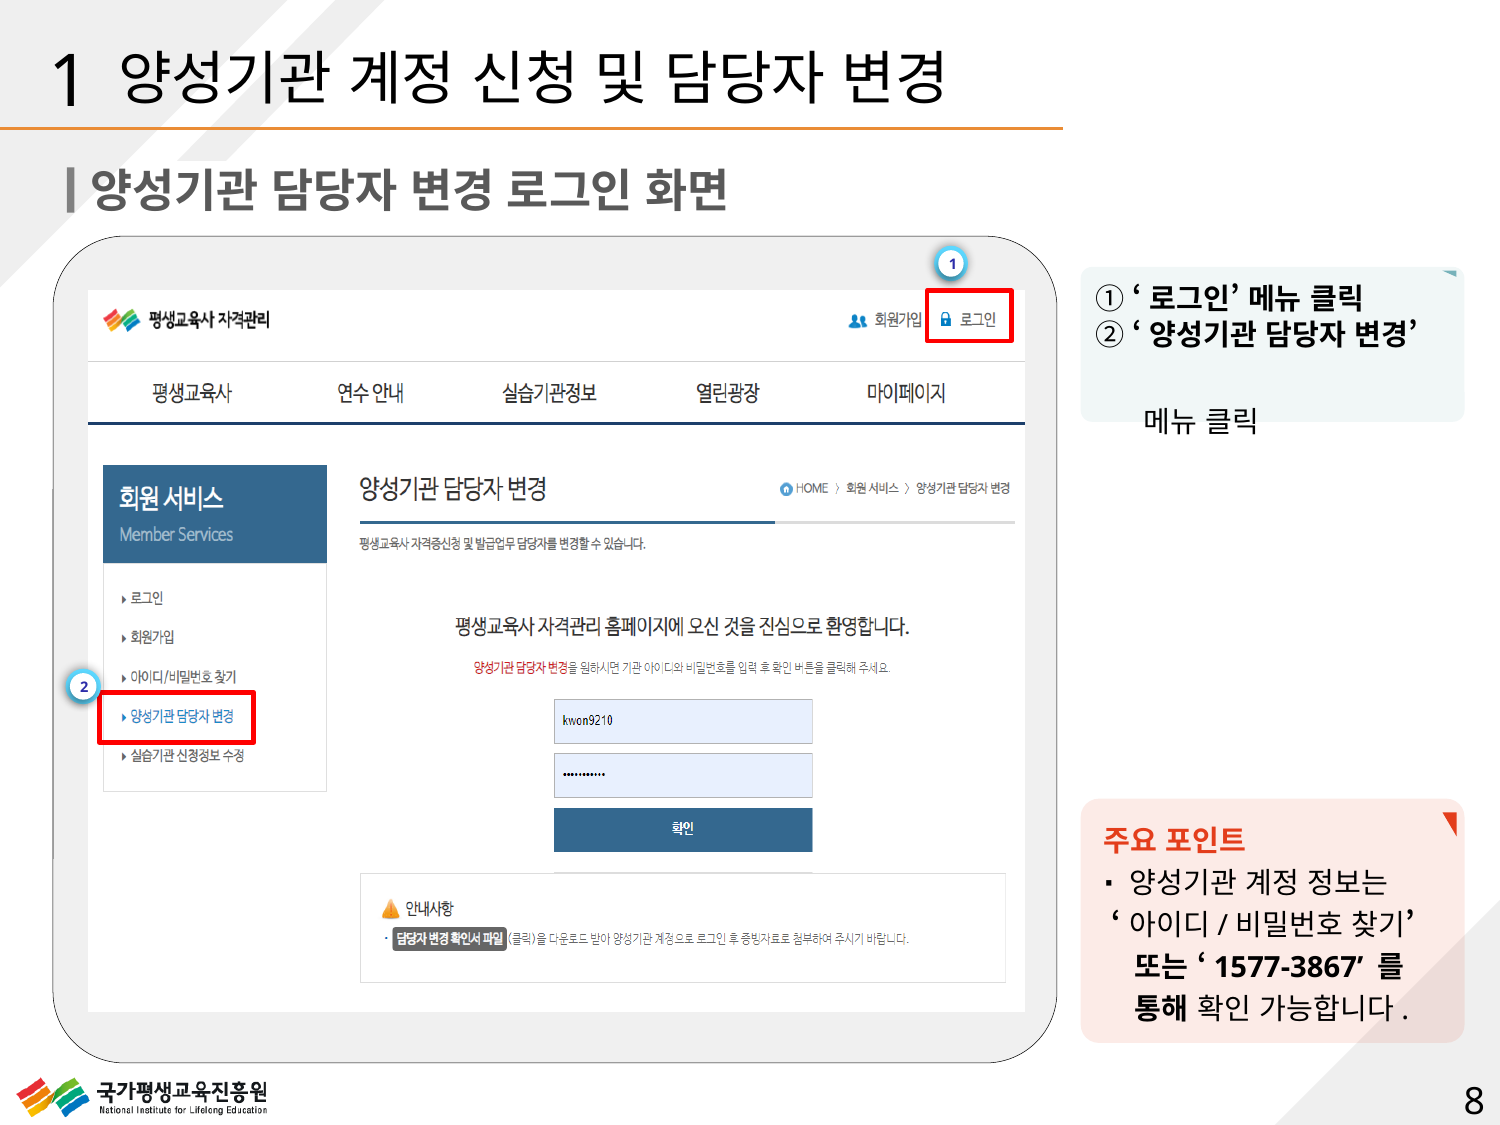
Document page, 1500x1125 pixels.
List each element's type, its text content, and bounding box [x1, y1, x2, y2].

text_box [933, 245, 973, 282]
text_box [1080, 798, 1465, 1044]
text_box 양성기관 담당자 변경 로그인 화면 [76, 153, 1435, 228]
picture [88, 290, 1025, 1012]
text_box 8 [1149, 1069, 1500, 1125]
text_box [64, 668, 105, 705]
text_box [1080, 266, 1483, 512]
picture [0, 1067, 286, 1125]
